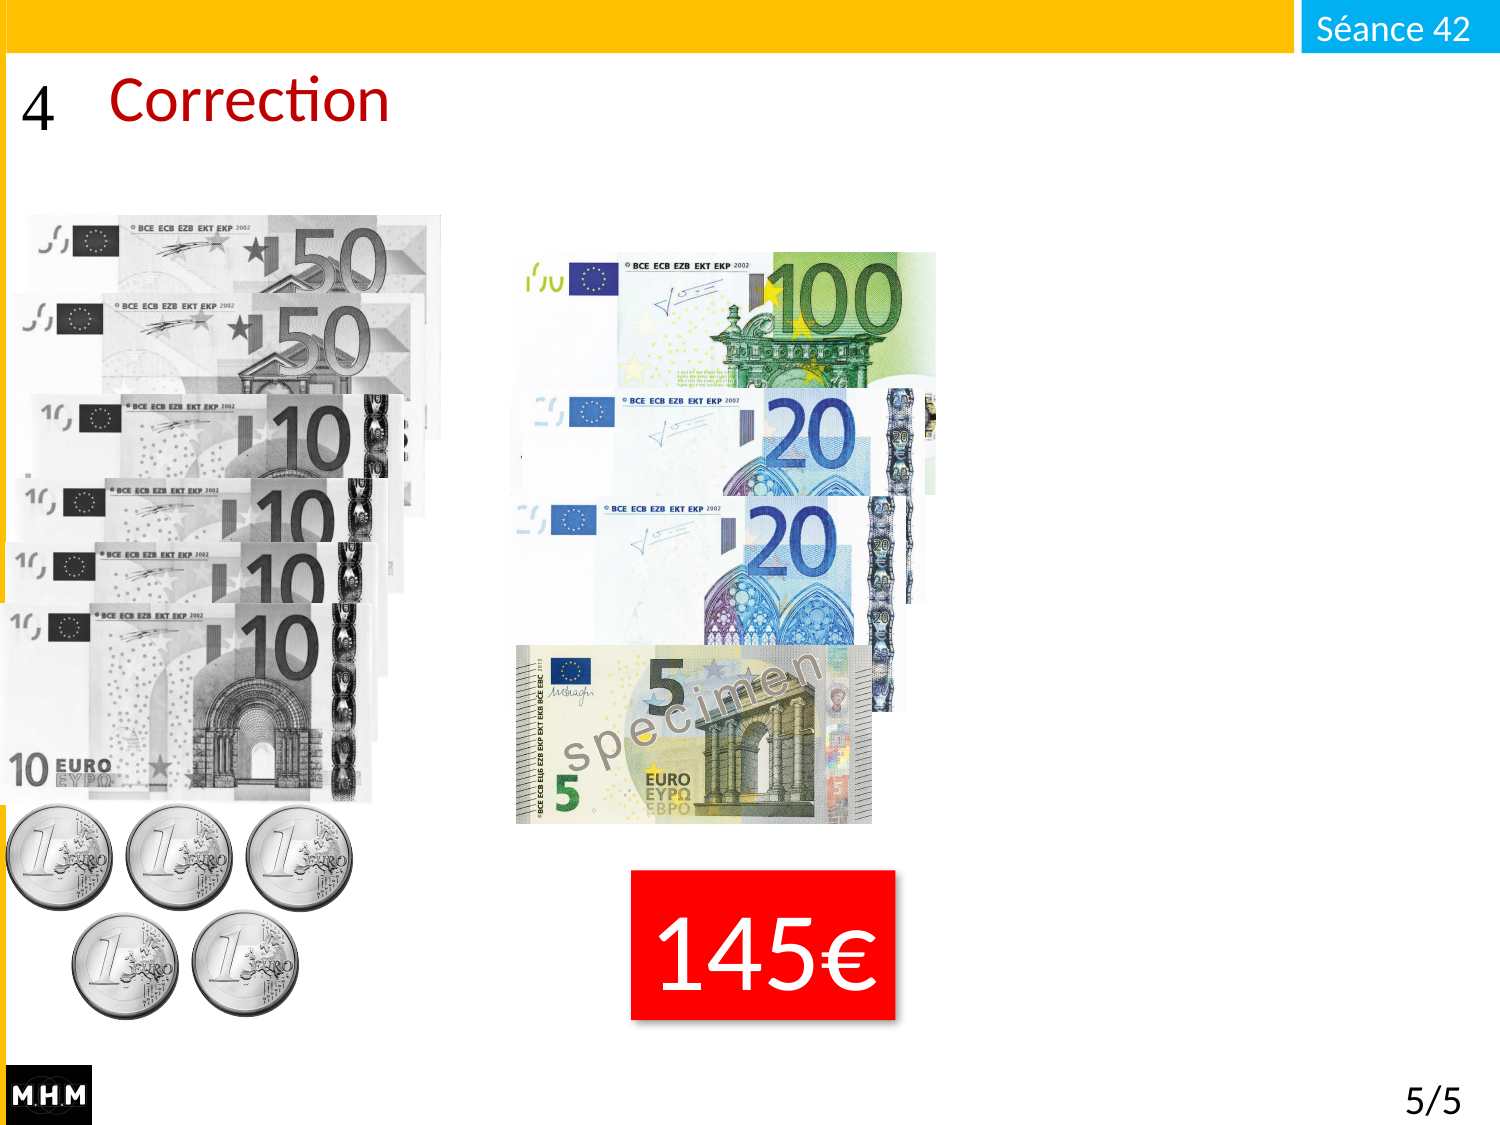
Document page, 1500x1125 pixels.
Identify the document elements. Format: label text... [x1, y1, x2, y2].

text_box 145€ [631, 870, 896, 1021]
picture [504, 252, 936, 824]
picture [0, 215, 441, 1021]
text_box 5/5 [1389, 1071, 1500, 1125]
picture [6, 1065, 92, 1125]
title Correction [94, 57, 1389, 144]
